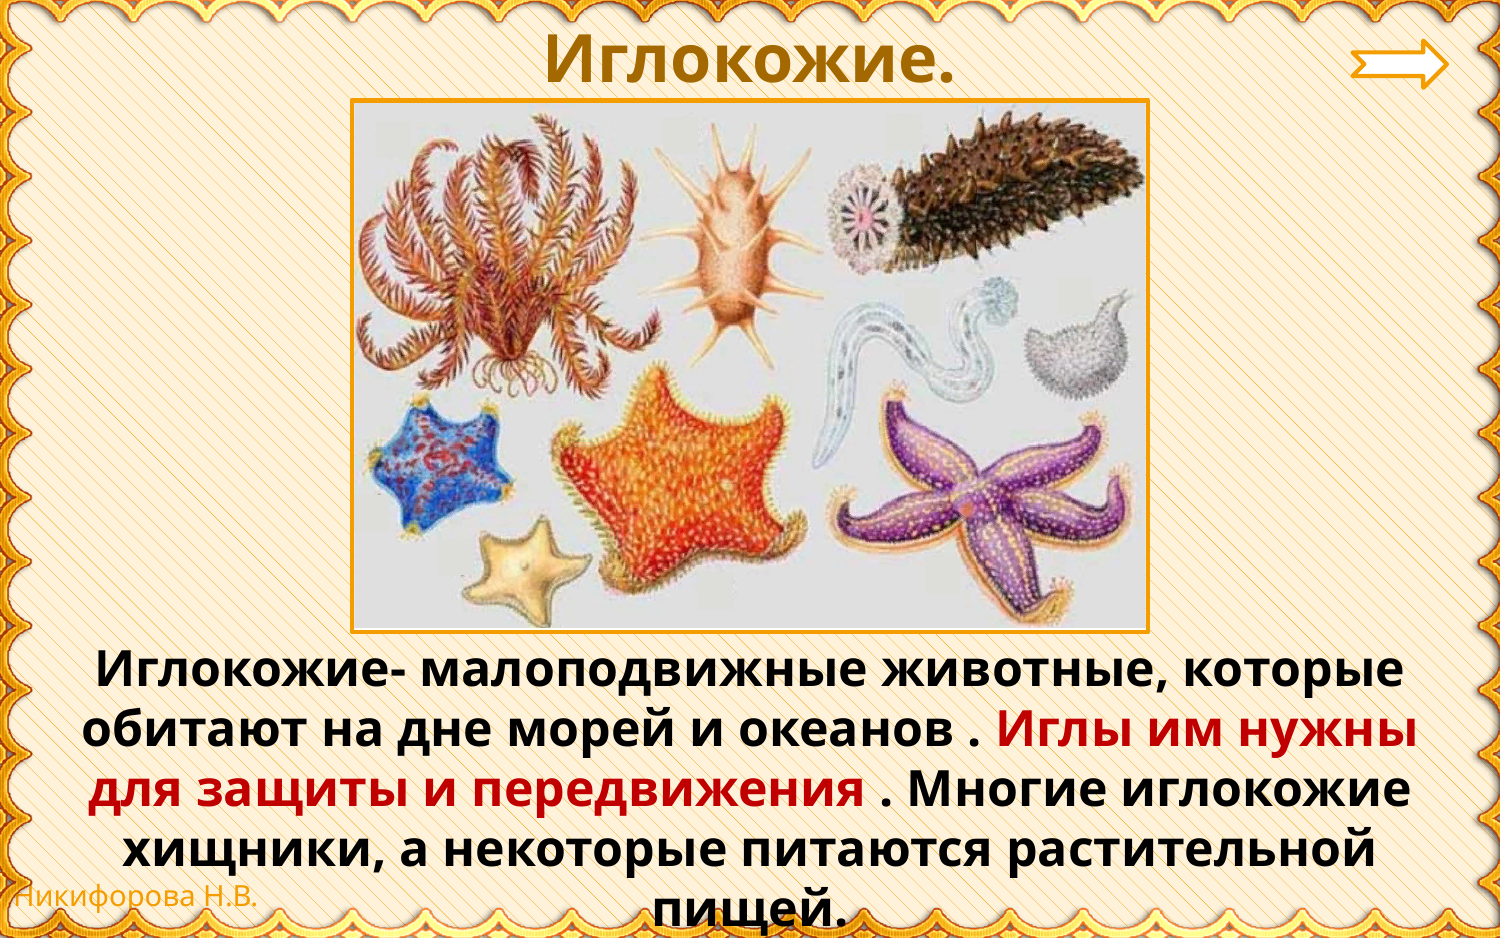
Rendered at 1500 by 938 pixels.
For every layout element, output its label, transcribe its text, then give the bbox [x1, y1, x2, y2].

text_box Иглокожие- малоподвижные животные, которые обитают на дне морей и океанов . Иглы им нужны для защиты и передвижения . Многие иглокожие хищники, а некоторые питаются растительной пищей. [14, 628, 1486, 938]
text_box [353, 102, 1146, 630]
picture [0, 0, 1500, 938]
text_box [1350, 38, 1450, 90]
text_box Иглокожие. [206, 8, 1294, 156]
